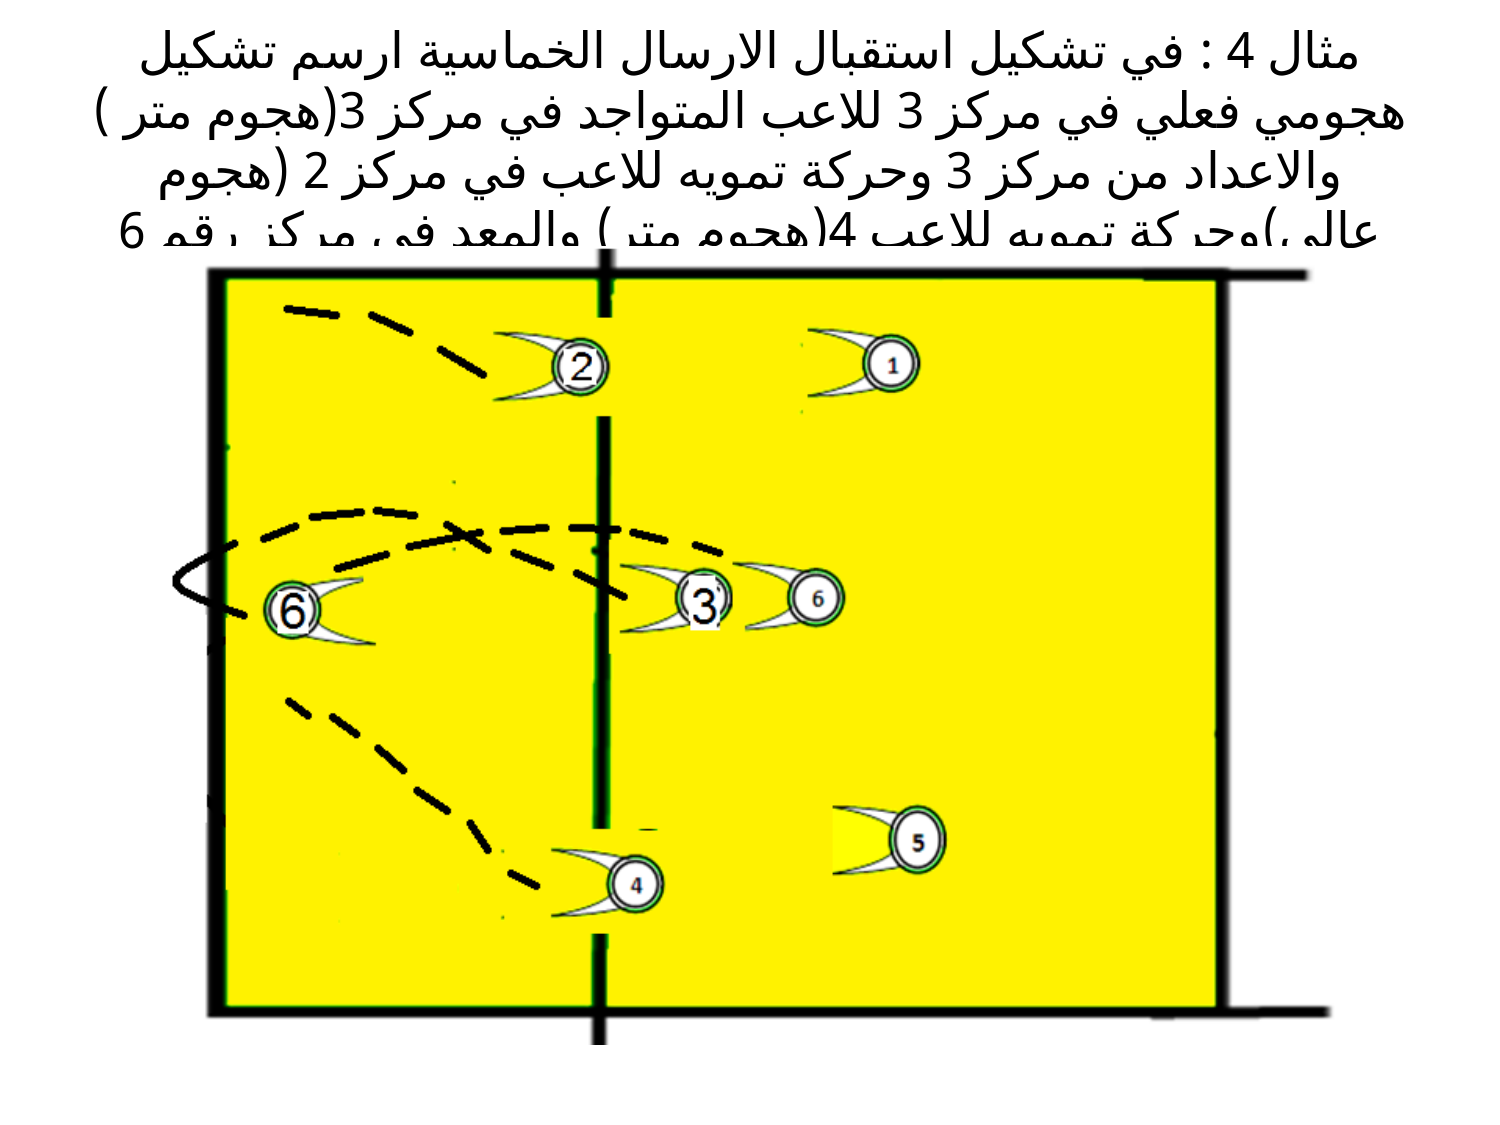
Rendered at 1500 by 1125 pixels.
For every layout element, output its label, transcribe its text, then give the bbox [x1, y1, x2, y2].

picture [140, 245, 1335, 1045]
title مثال 4 : في تشكيل استقبال الارسال الخماسية ارسم تشكيل هجومي فعلي في مركز 3 للاعب المتواجد في مركز 3(هجوم متر ) والاعداد من مركز 3 وحركة تمويه للاعب في مركز 2 (هجوم عالي)وحركة تمويه للاعب 4(هجوم متر) والمعد في مركز رقم 6 [75, 45, 1425, 233]
